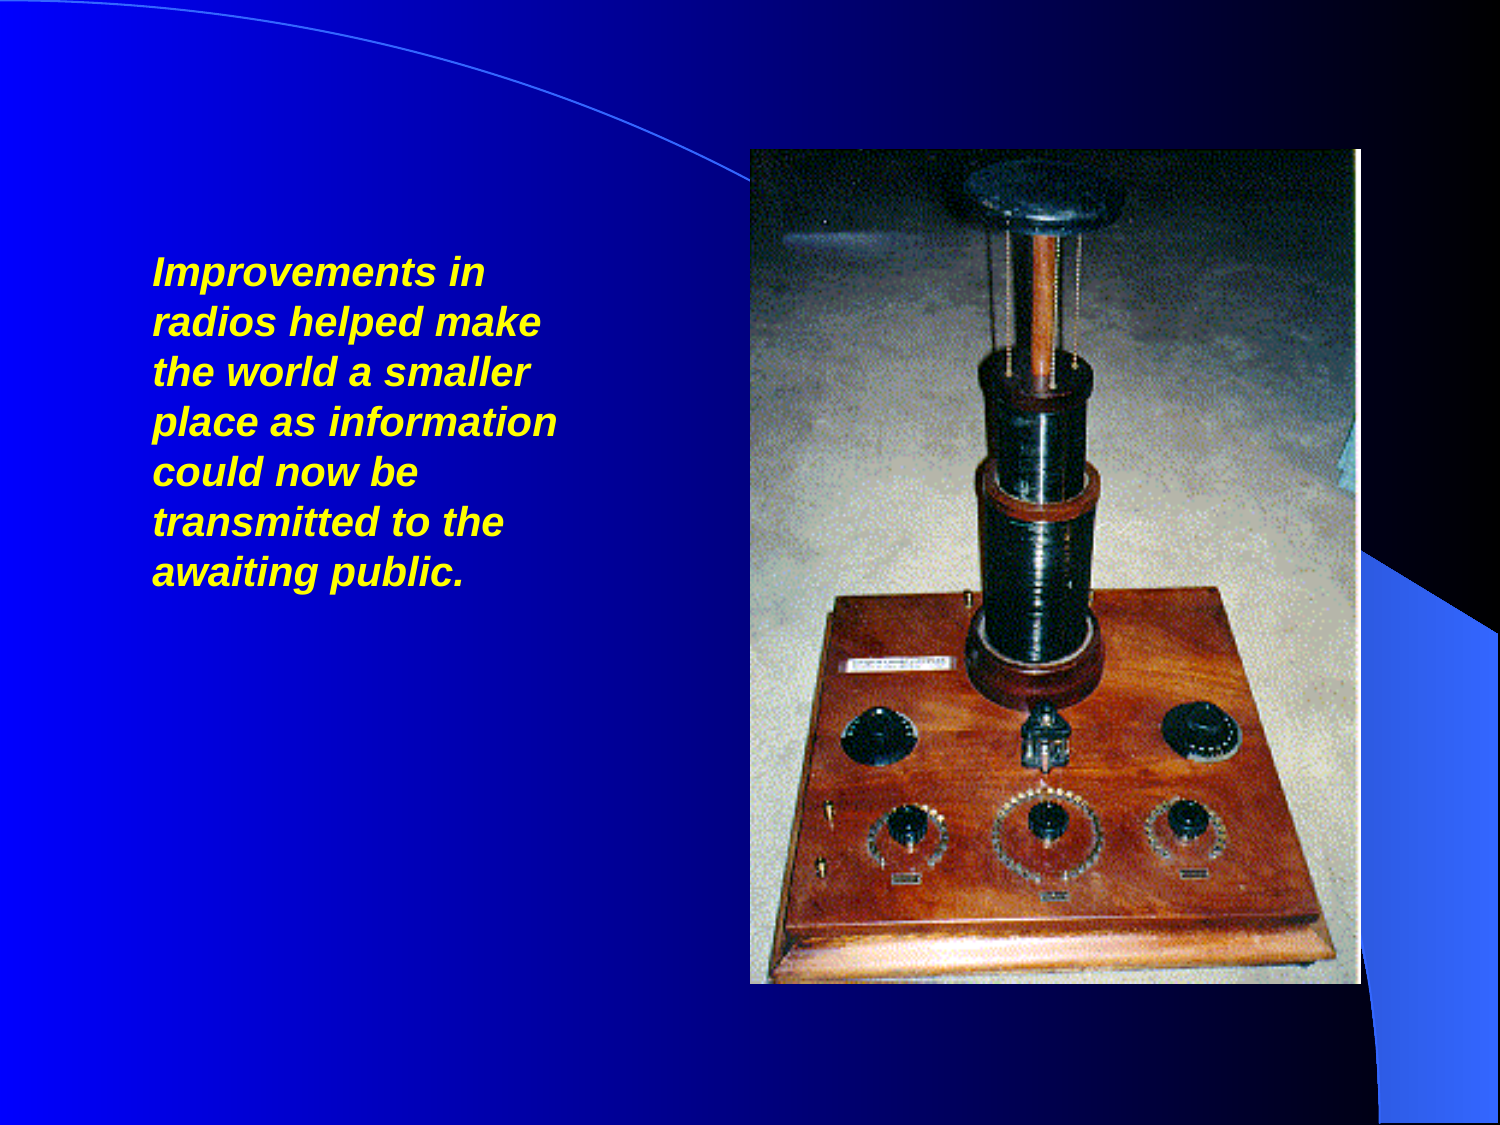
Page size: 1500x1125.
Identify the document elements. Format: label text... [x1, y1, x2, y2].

text_box Improvements in radios helped make the world a smaller place as information could now be transmitted to the awaiting public. [137, 237, 616, 603]
picture [749, 149, 1361, 984]
